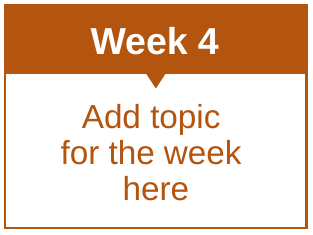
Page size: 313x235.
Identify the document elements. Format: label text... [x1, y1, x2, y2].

text_box Add topic for the week here [11, 92, 301, 215]
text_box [4, 5, 307, 89]
text_box [4, 4, 308, 229]
